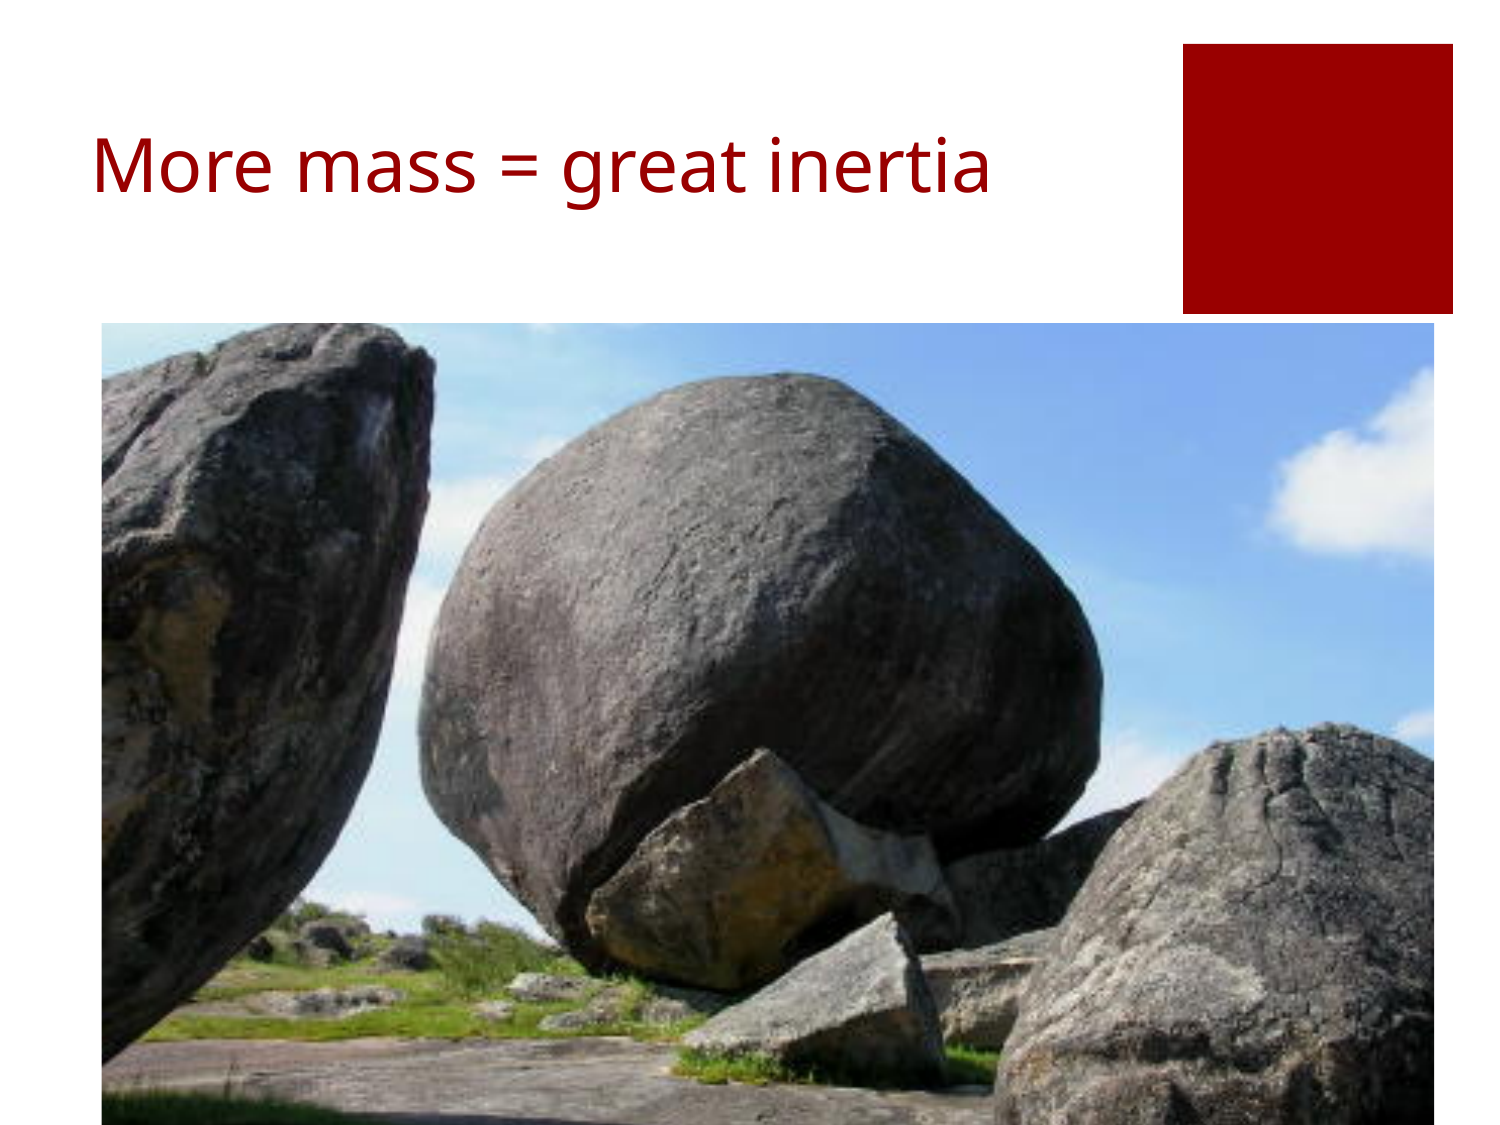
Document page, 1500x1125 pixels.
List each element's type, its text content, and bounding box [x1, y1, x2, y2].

title More mass = great inertia [75, 27, 1143, 215]
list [101, 322, 1435, 1125]
